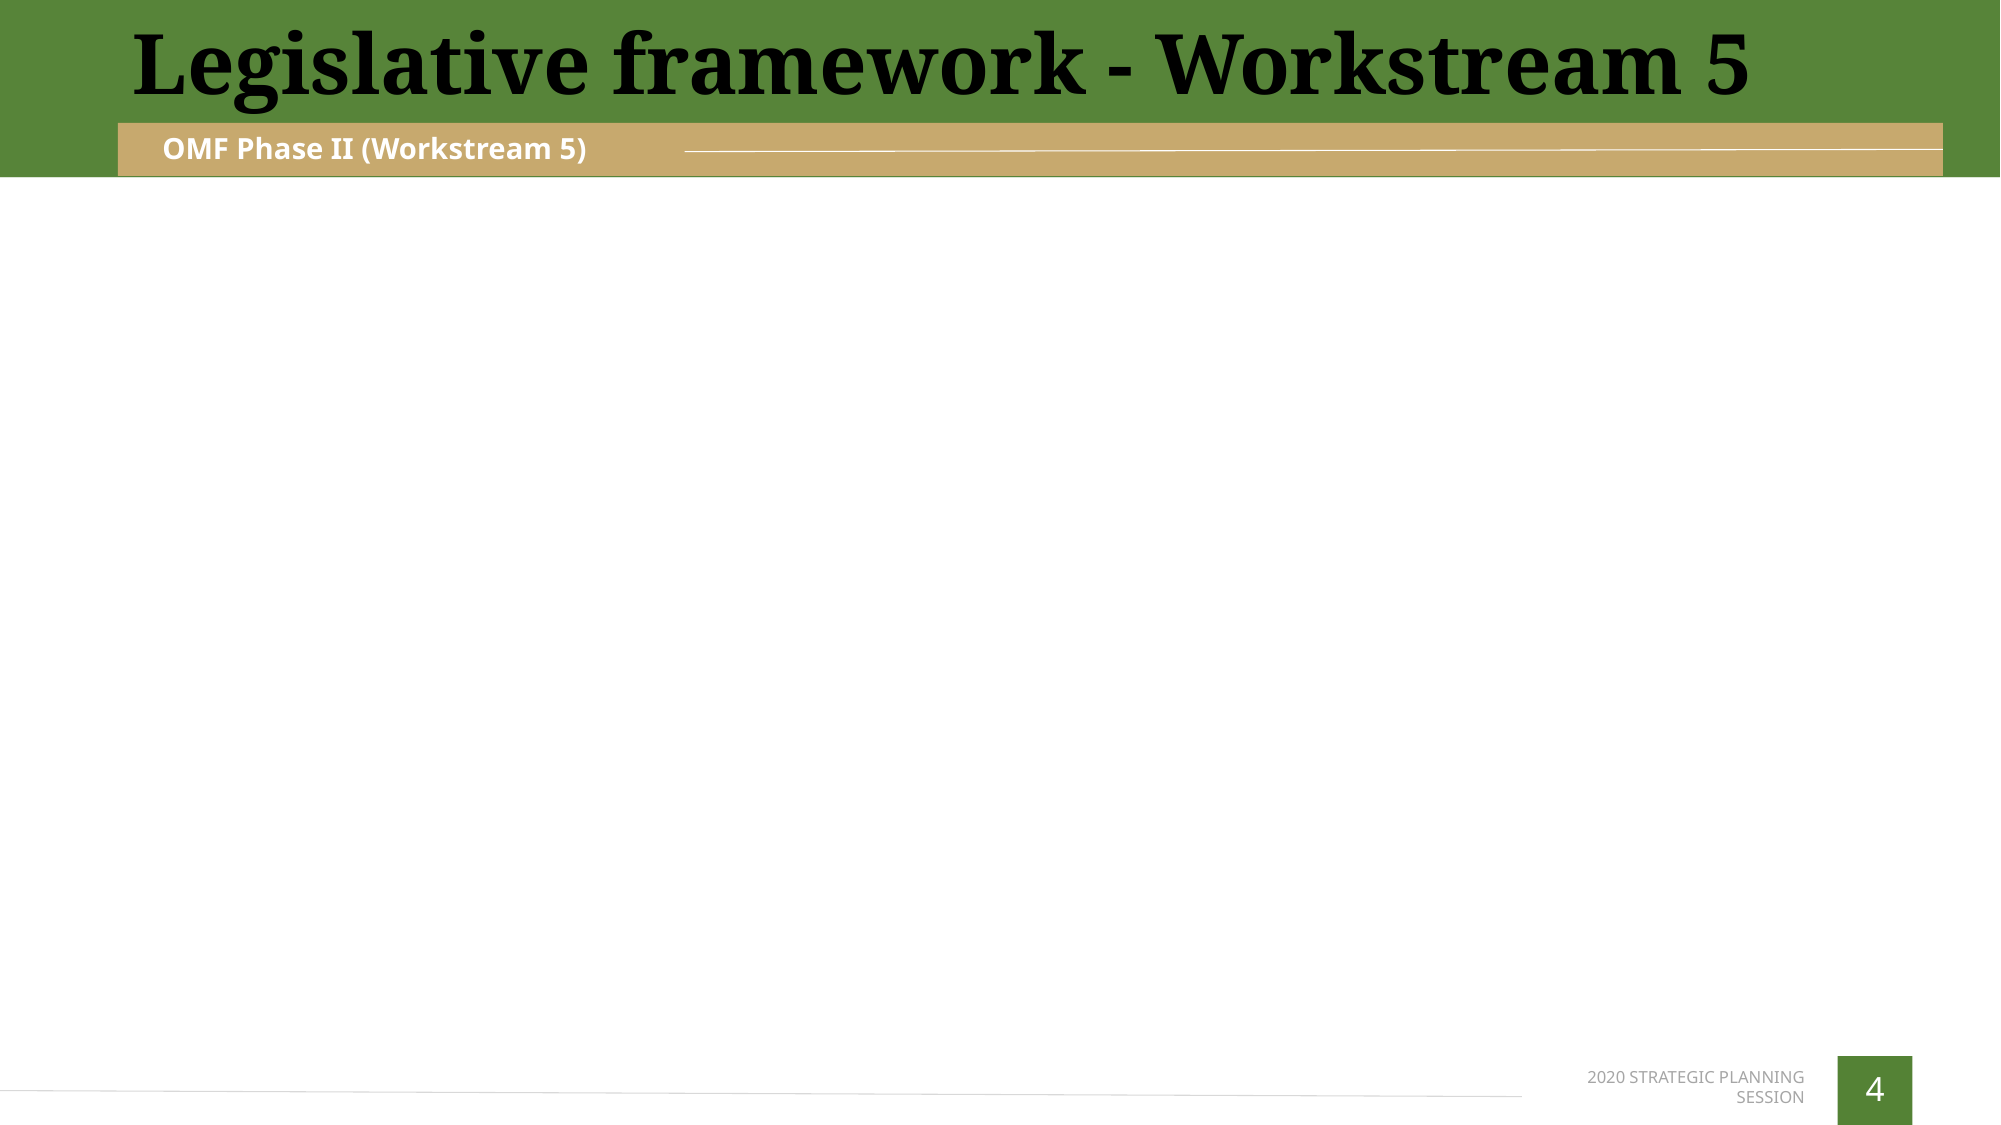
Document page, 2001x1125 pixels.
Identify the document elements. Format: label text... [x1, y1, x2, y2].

text_box OMF Phase II (Workstream 5) [162, 135, 685, 166]
text_box [117, 135, 1943, 176]
text_box [0, 0, 2000, 178]
text_box Legislative framework - Workstream 5 [117, 0, 2000, 135]
